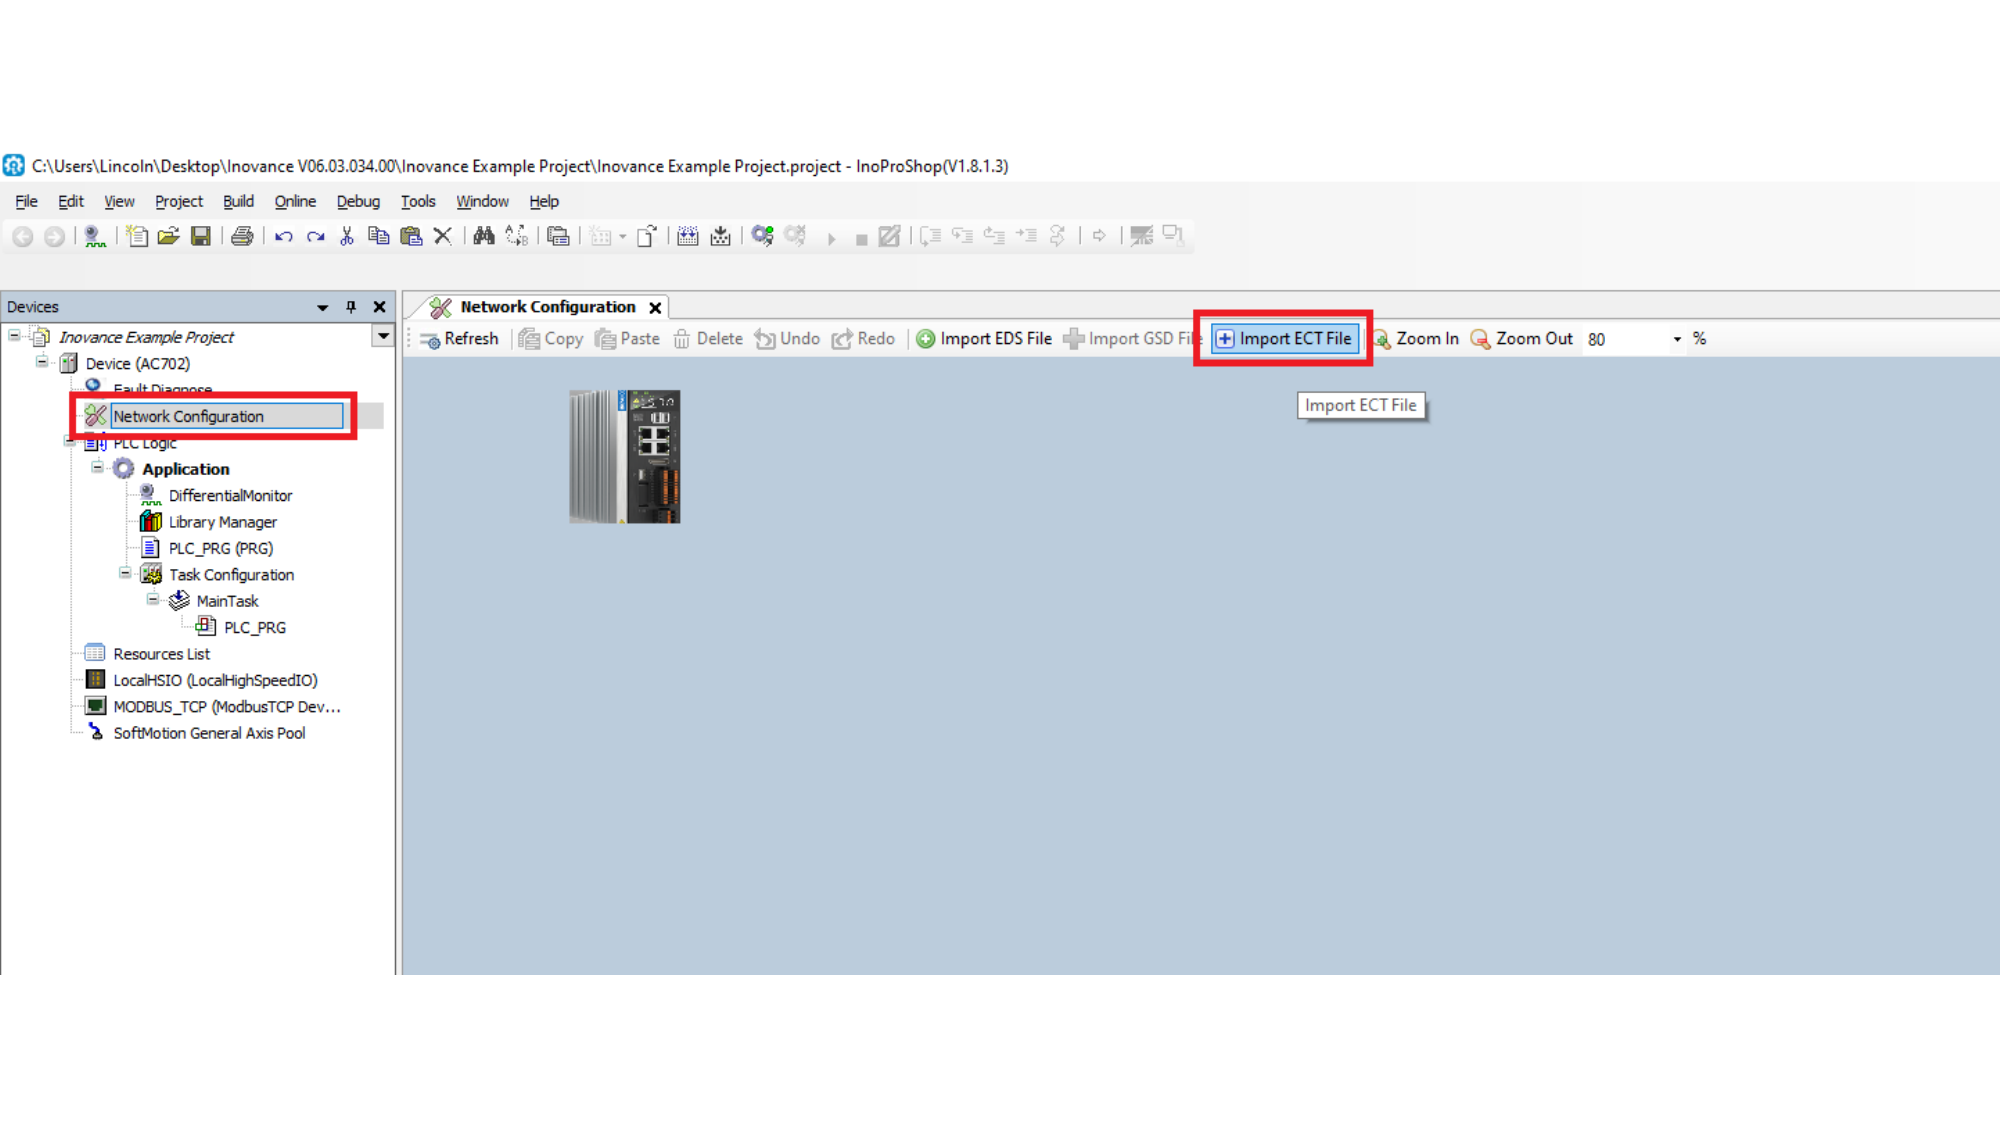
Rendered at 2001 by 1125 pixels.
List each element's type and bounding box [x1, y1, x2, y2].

picture [0, 150, 2000, 975]
